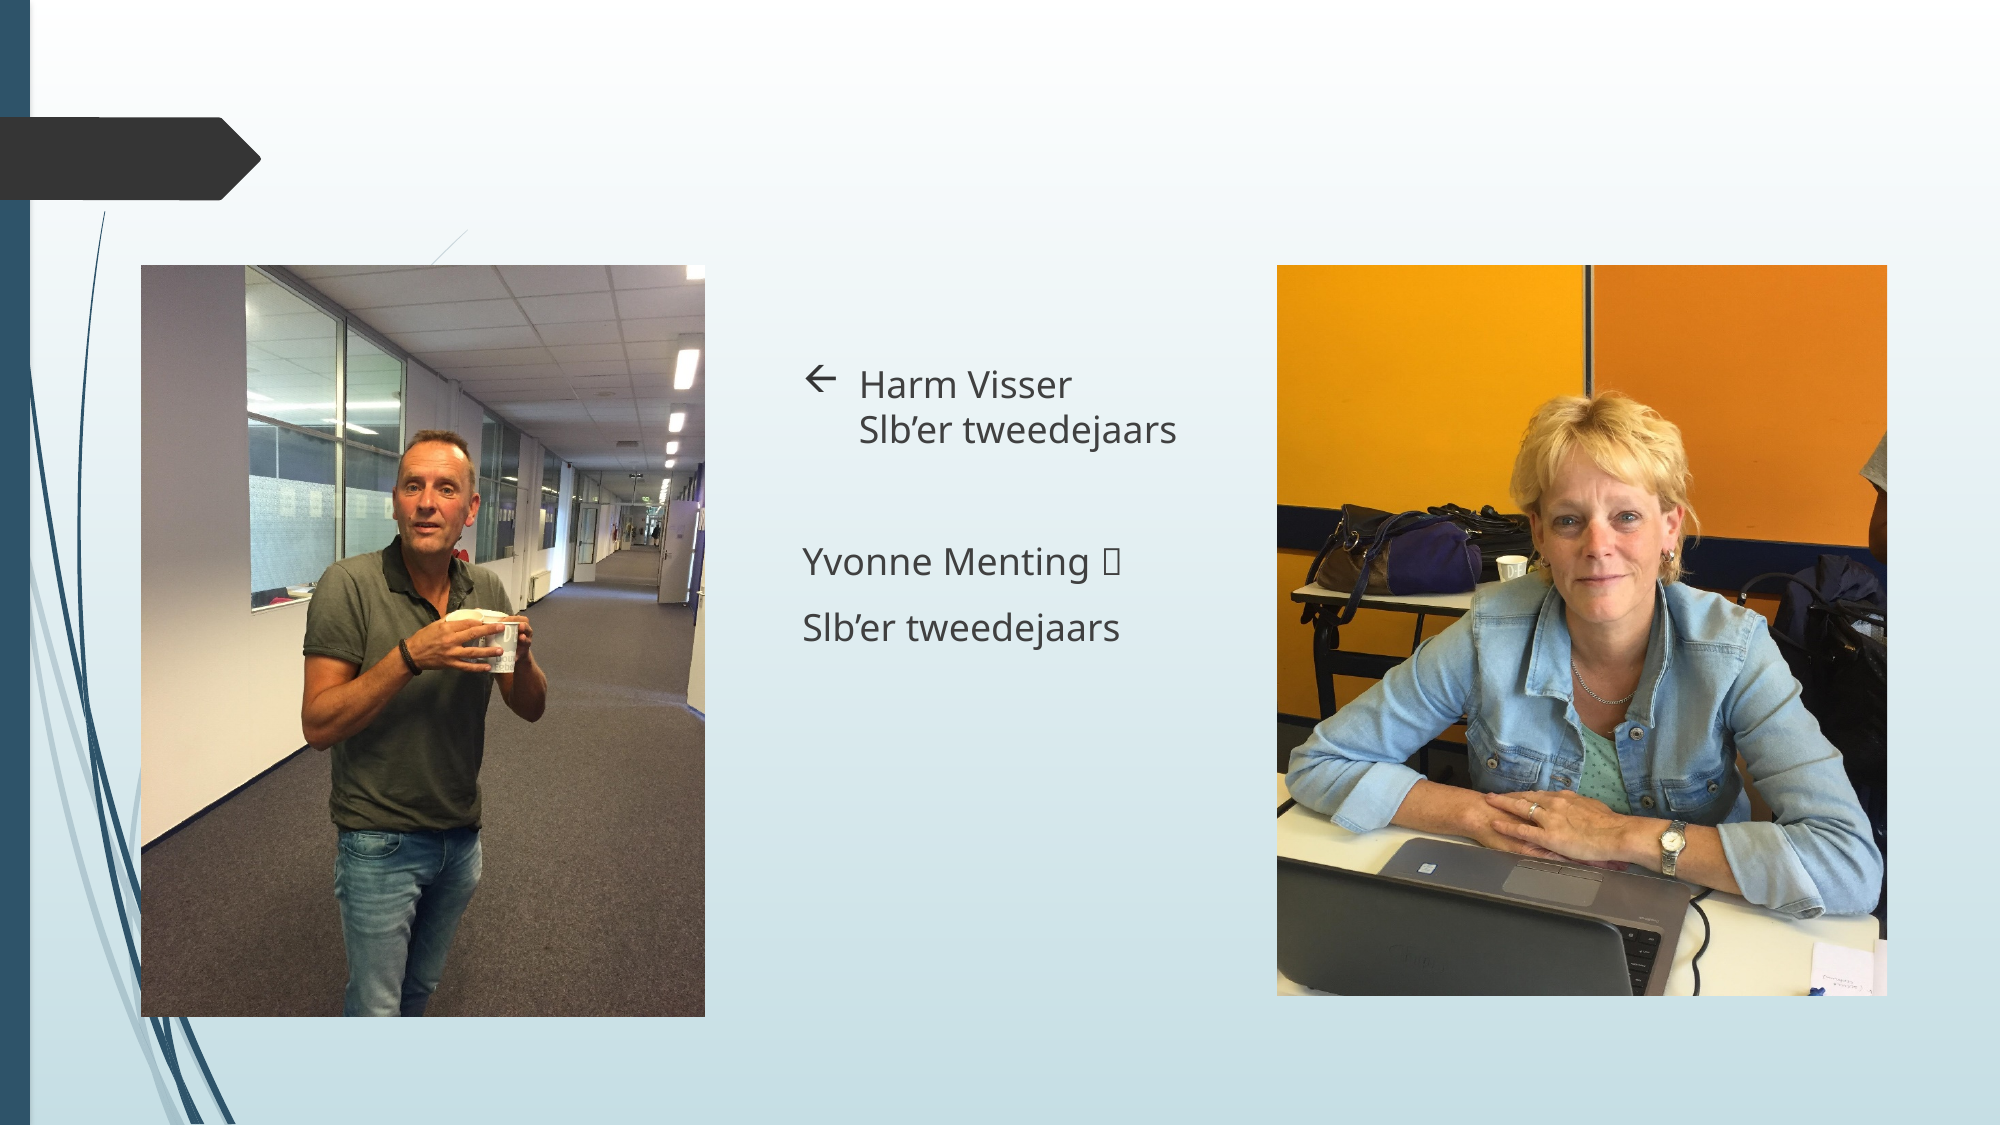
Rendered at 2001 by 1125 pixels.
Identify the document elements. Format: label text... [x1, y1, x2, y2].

picture [141, 265, 705, 1017]
list Harm Visser Slb’er tweedejaars Yvonne Menting  Slb’er tweedejaars [787, 353, 1251, 974]
picture [1276, 265, 1888, 996]
